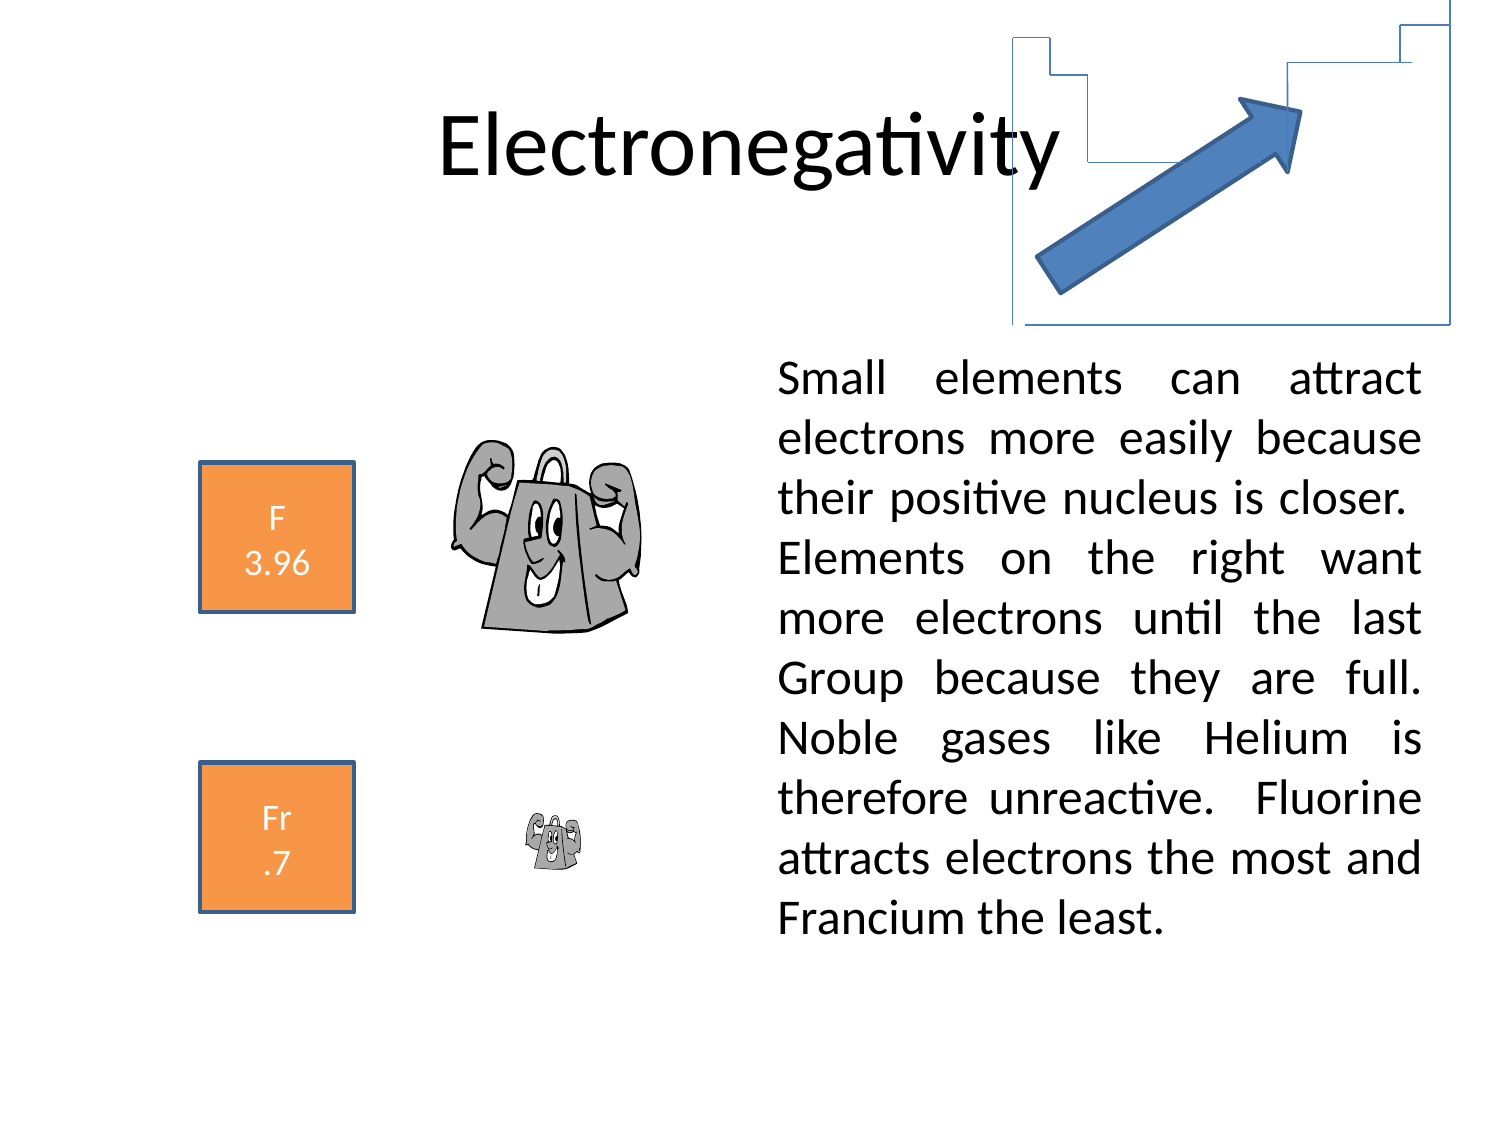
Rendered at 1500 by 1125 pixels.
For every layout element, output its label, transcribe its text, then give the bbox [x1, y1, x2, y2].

picture [449, 437, 645, 634]
text_box Small elements can attract electrons more easily because their positive nucleus is closer. Elements on the right want more electrons until the last Group because they are full. Noble gases like Helium is therefore unreactive. Fluorine attracts electrons the most and Francium the least. [762, 337, 1438, 953]
text_box F 3.96 [198, 460, 356, 614]
title Electronegativity [75, 45, 1007, 233]
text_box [1012, 0, 1451, 326]
picture [524, 812, 582, 870]
text_box Fr .7 [198, 760, 356, 914]
